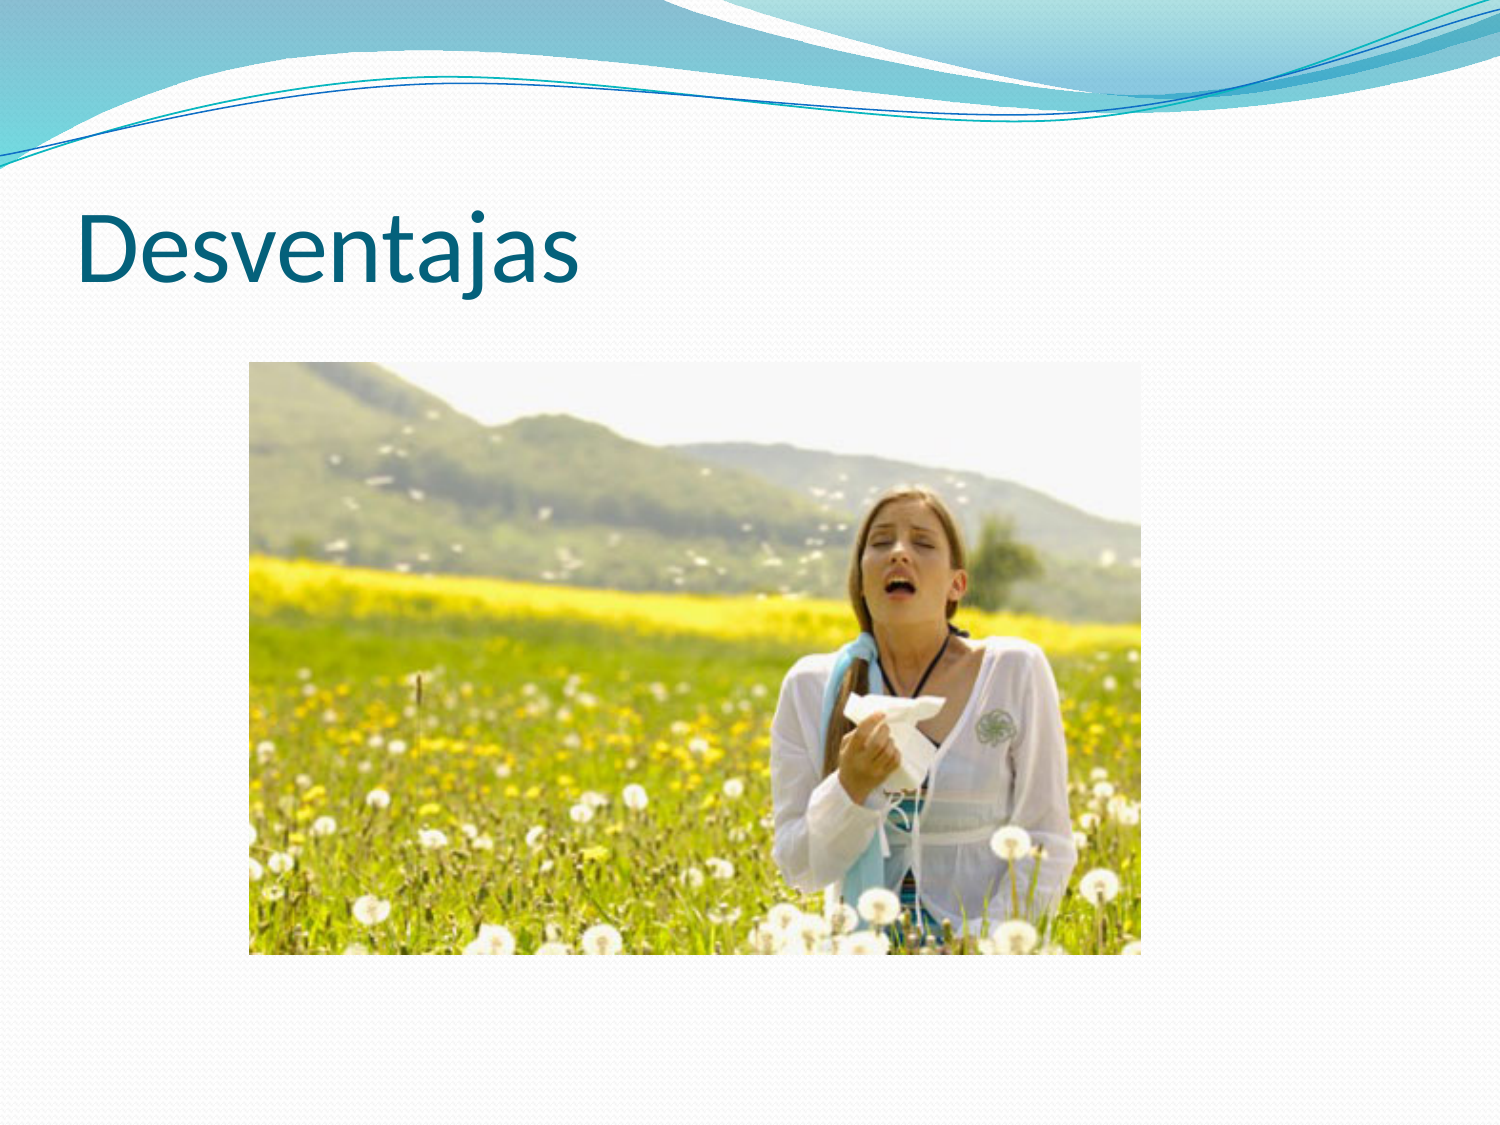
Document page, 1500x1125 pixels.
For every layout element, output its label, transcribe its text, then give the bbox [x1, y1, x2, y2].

title Desventajas [75, 115, 1425, 303]
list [249, 362, 1141, 955]
